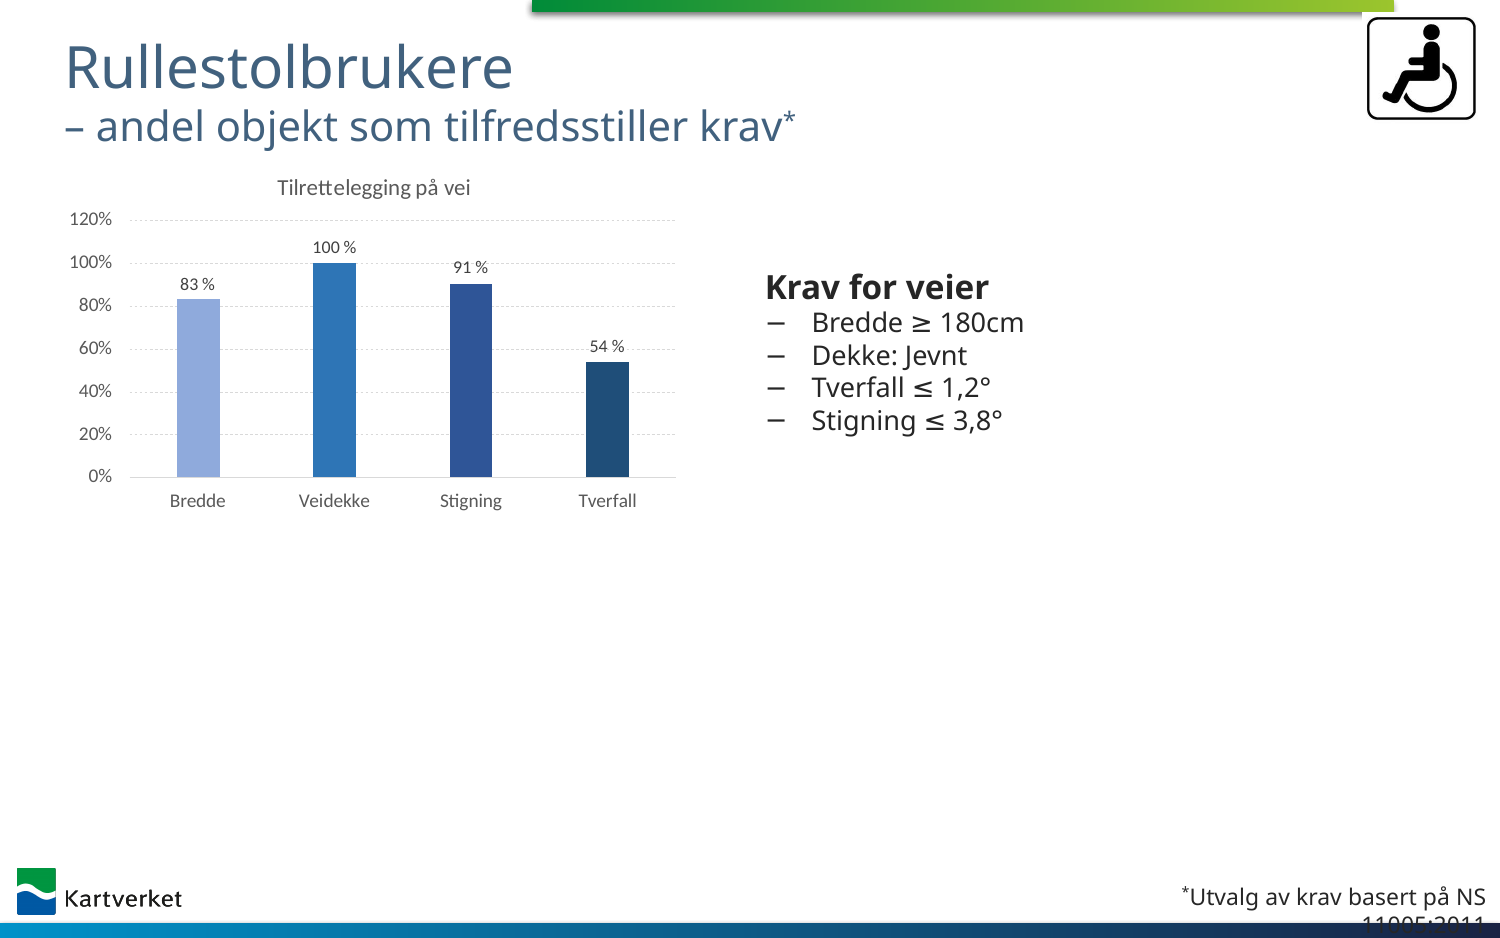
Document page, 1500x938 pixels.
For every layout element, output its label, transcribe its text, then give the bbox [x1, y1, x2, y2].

picture [1362, 12, 1481, 126]
text_box *Utvalg av krav basert på NS 11005:2011 [1068, 873, 1500, 938]
text_box Krav for veier Bredde ≥ 180cm Dekke: Jevnt Tverfall ≤ 1,2° Stigning ≤ 3,8° [750, 258, 1234, 444]
text_box Rullestolbrukere – andel objekt som tilfredsstiller krav* [49, 25, 1431, 158]
picture [62, 166, 687, 519]
